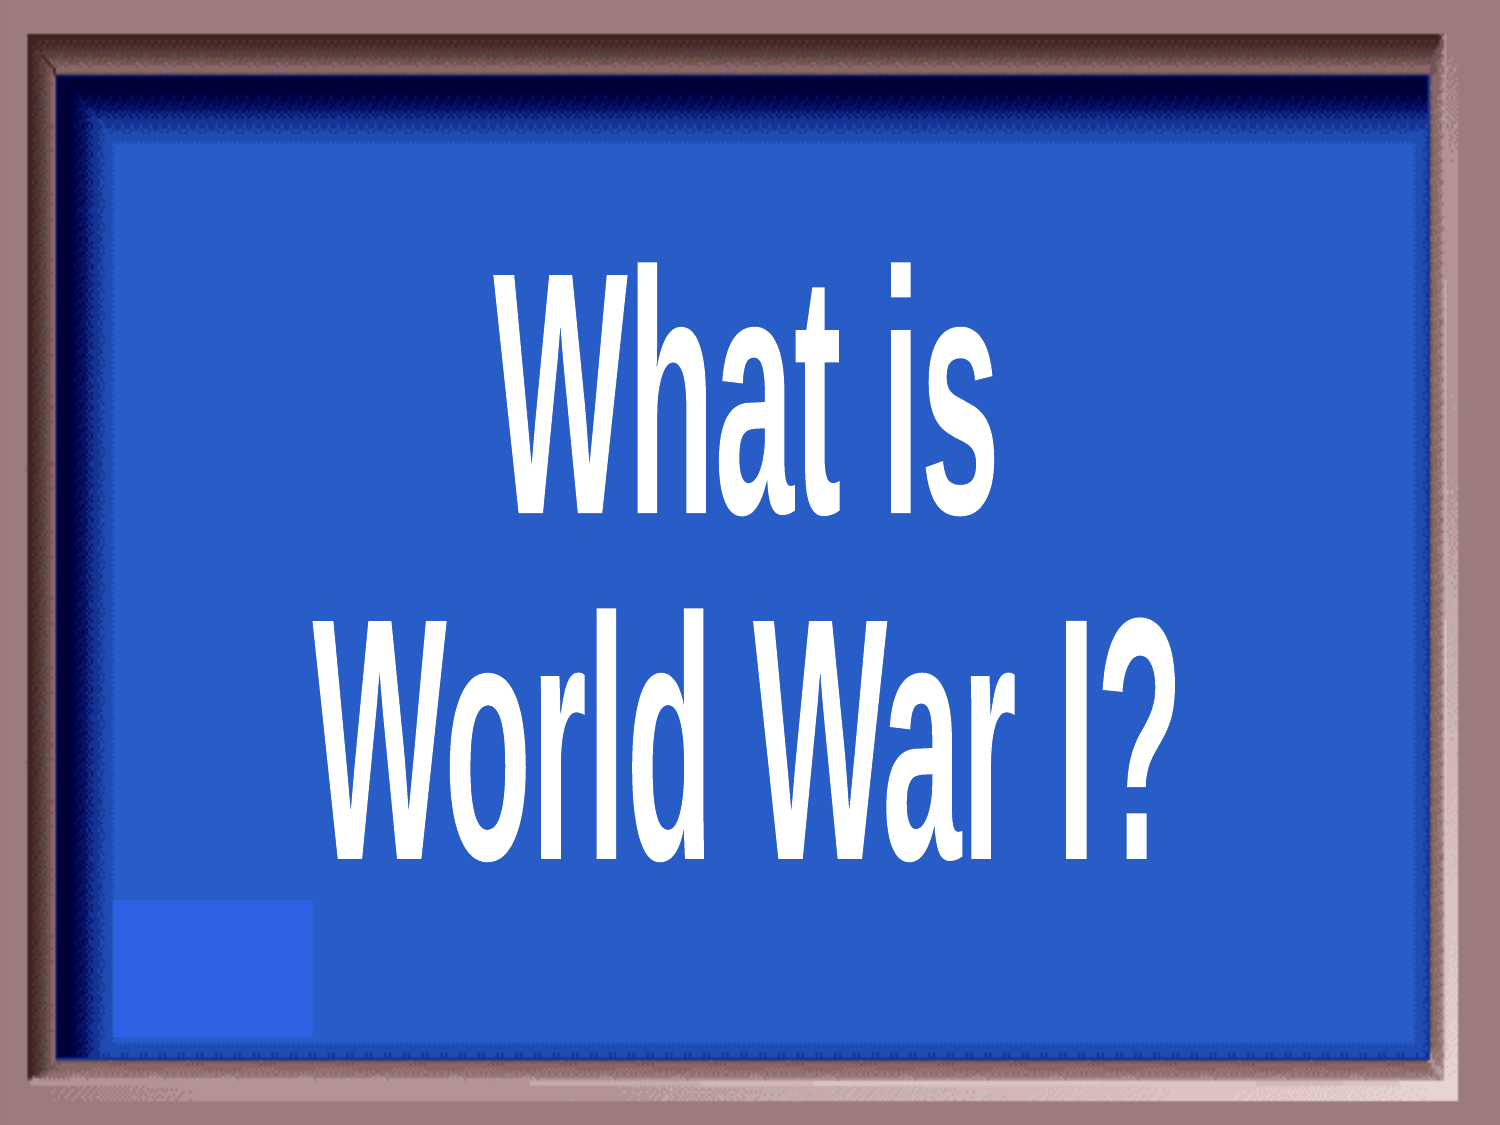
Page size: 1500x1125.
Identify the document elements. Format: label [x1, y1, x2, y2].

picture [0, 0, 1500, 1125]
text_box [112, 899, 313, 1038]
